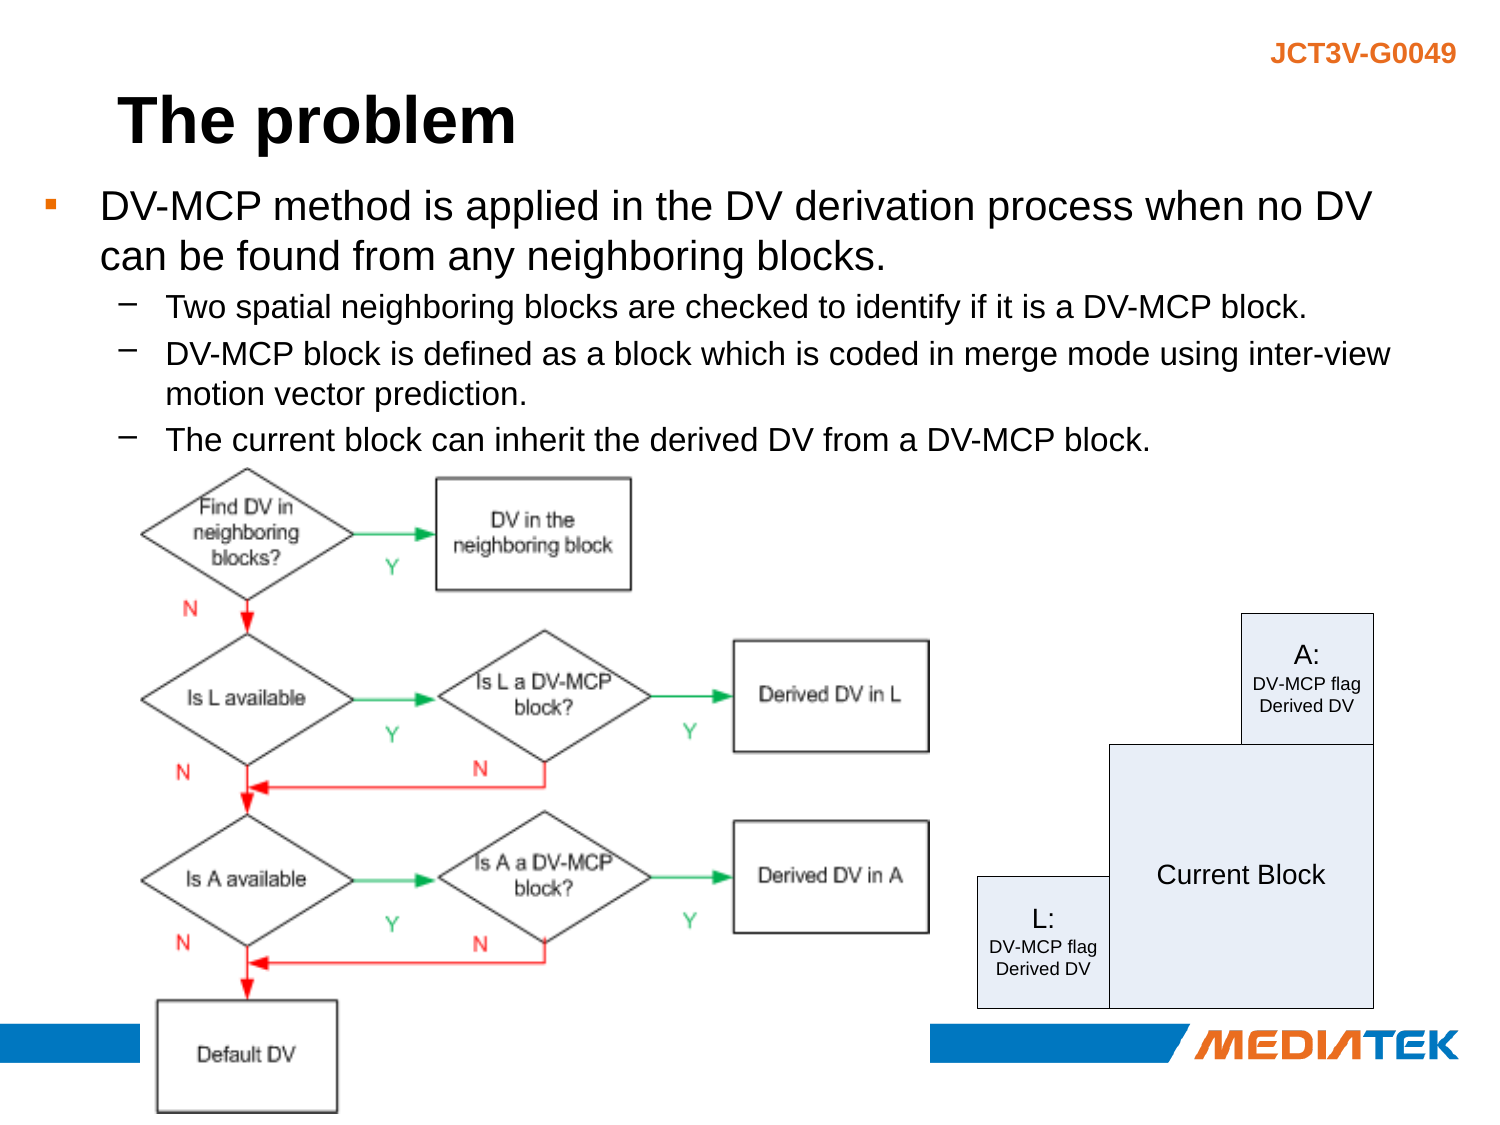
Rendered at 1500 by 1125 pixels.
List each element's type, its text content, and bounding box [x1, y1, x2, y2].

list DV-MCP method is applied in the DV derivation process when no DV can be found from any neighboring blocks. Two spatial neighboring blocks are checked to identify if it is a DV-MCP block. DV-MCP block is defined as a block which is coded in merge mode using inter-view motion vector prediction. The current block can inherit the derived DV from a DV-MCP block. [28, 170, 1425, 985]
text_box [974, 609, 1377, 1012]
picture [0, 467, 1459, 1114]
title The problem [102, 62, 1426, 172]
